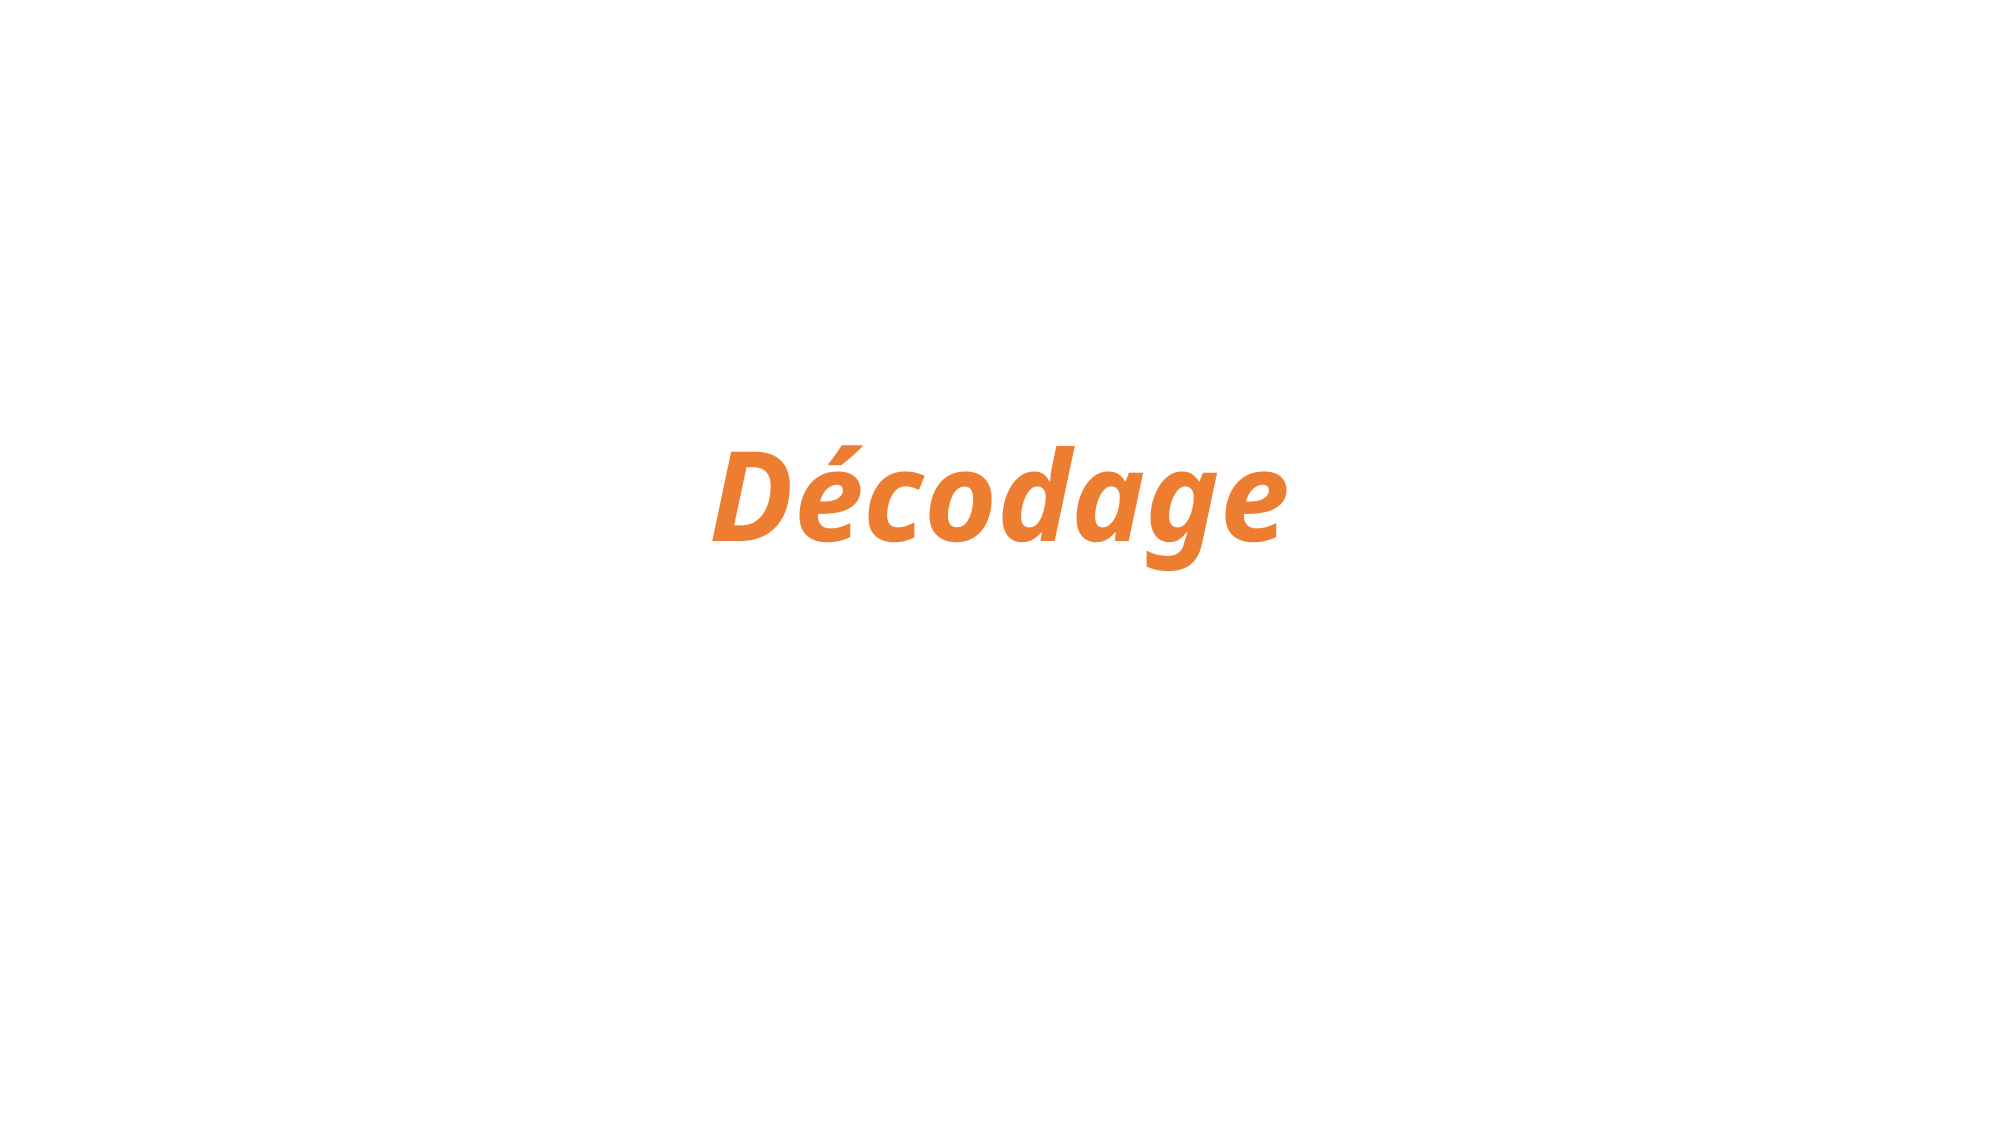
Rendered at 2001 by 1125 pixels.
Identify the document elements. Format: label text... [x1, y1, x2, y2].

title Décodage [249, 184, 1750, 576]
